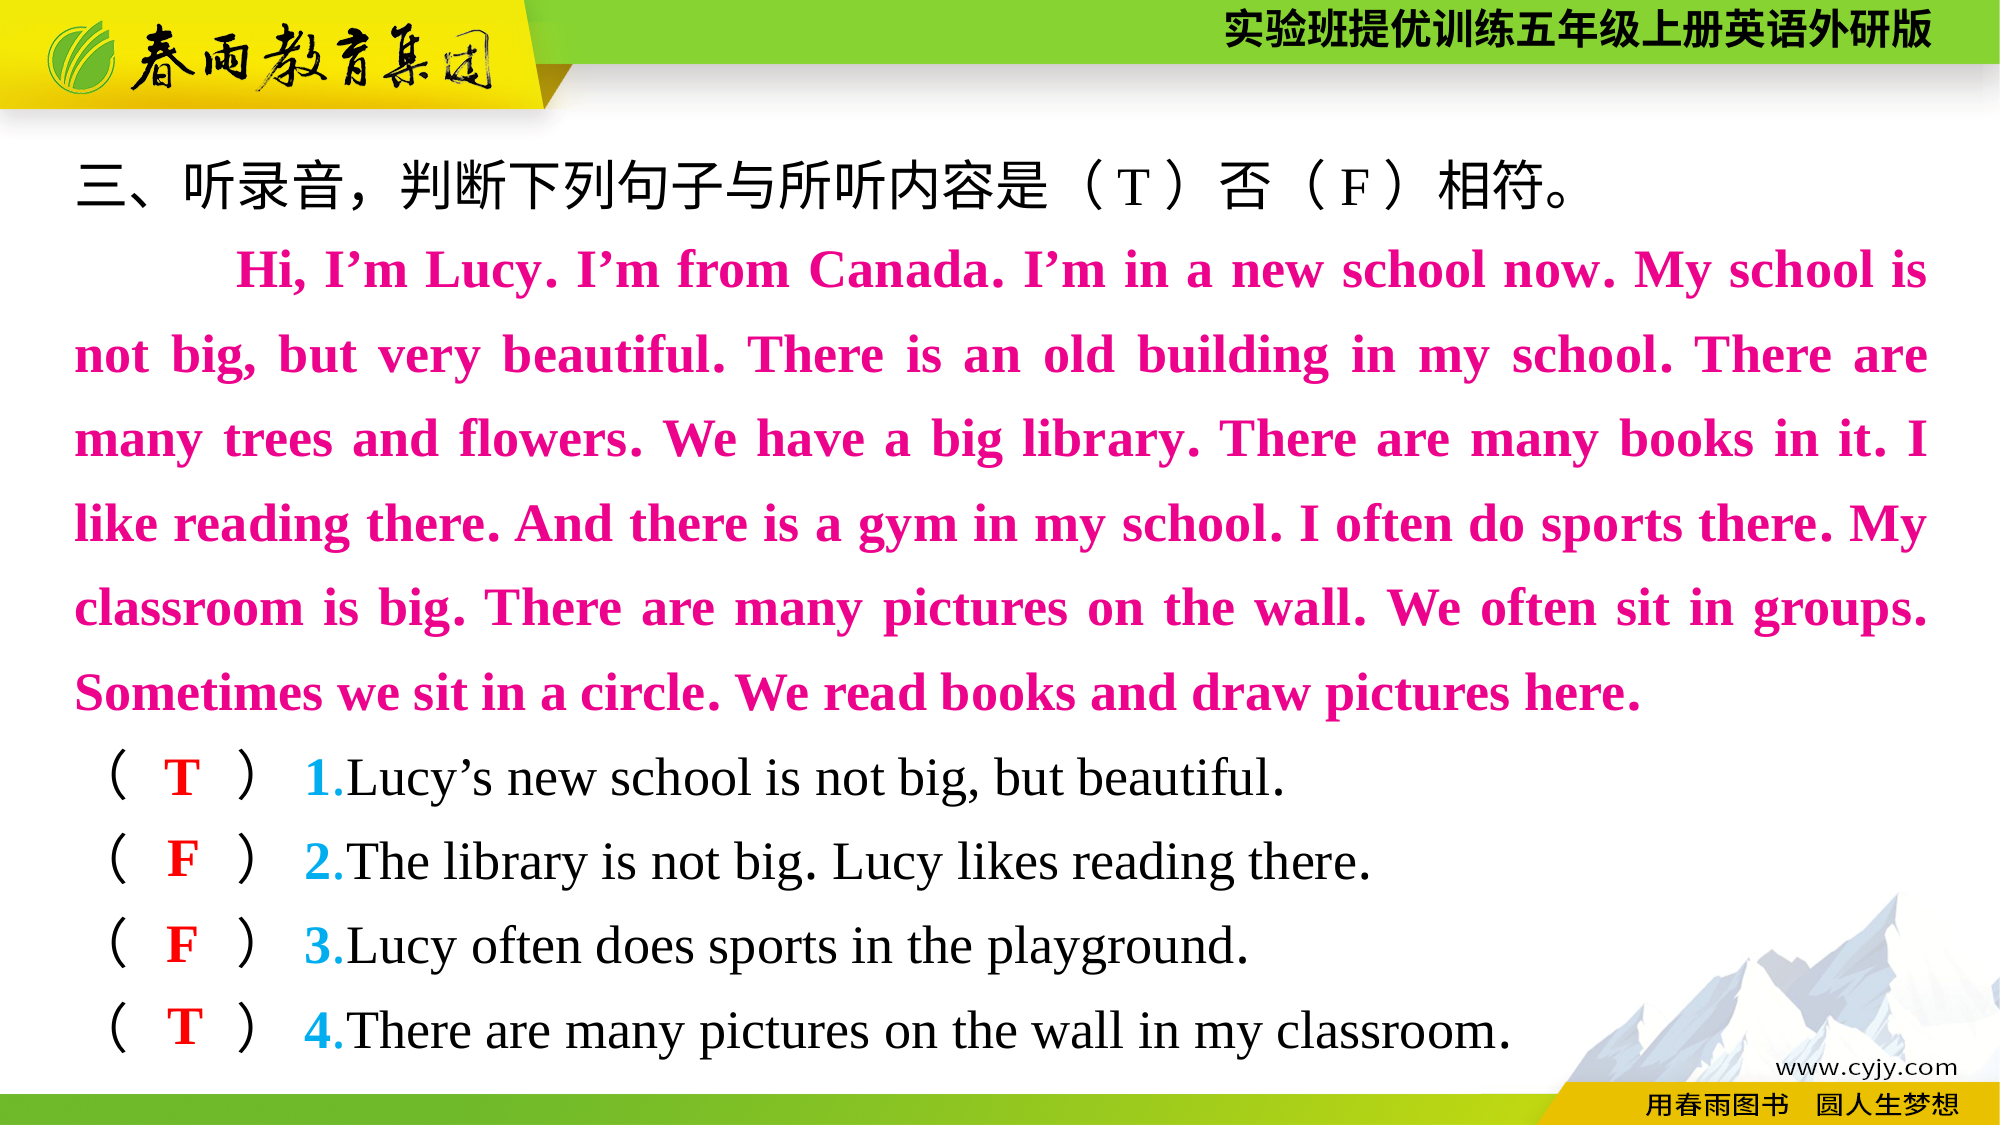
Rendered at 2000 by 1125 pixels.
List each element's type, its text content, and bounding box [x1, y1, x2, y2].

list 三、听录音，判断下列句子与所听内容是（T）否（F）相符。 [59, 124, 1944, 206]
text_box F [152, 795, 216, 895]
text_box Hi, I’m Lucy. I’m from Canada. I’m in a new school now. My school is not big, but very beautiful. There is an old building in my school. There are many trees and flowers. We have a big library. There are many books in it. I like reading there. And there is a gym in my school. I often do sports there. My classroom is big. There are many pictures on the wall. We often sit in groups. Sometimes we sit in a circle. We read books and draw pictures here. [59, 206, 1944, 713]
text_box （ ）1.Lucy’s new school is not big, but beautiful. （ ）2.The library is not big. Lucy likes reading there. （ ）3.Lucy often does sports in the playground. （ ）4.There are many pictures on the wall in my classroom. [59, 713, 1944, 1067]
text_box T [149, 714, 216, 814]
text_box F [151, 881, 215, 981]
picture [0, 0, 2000, 1125]
text_box T [152, 964, 219, 1064]
